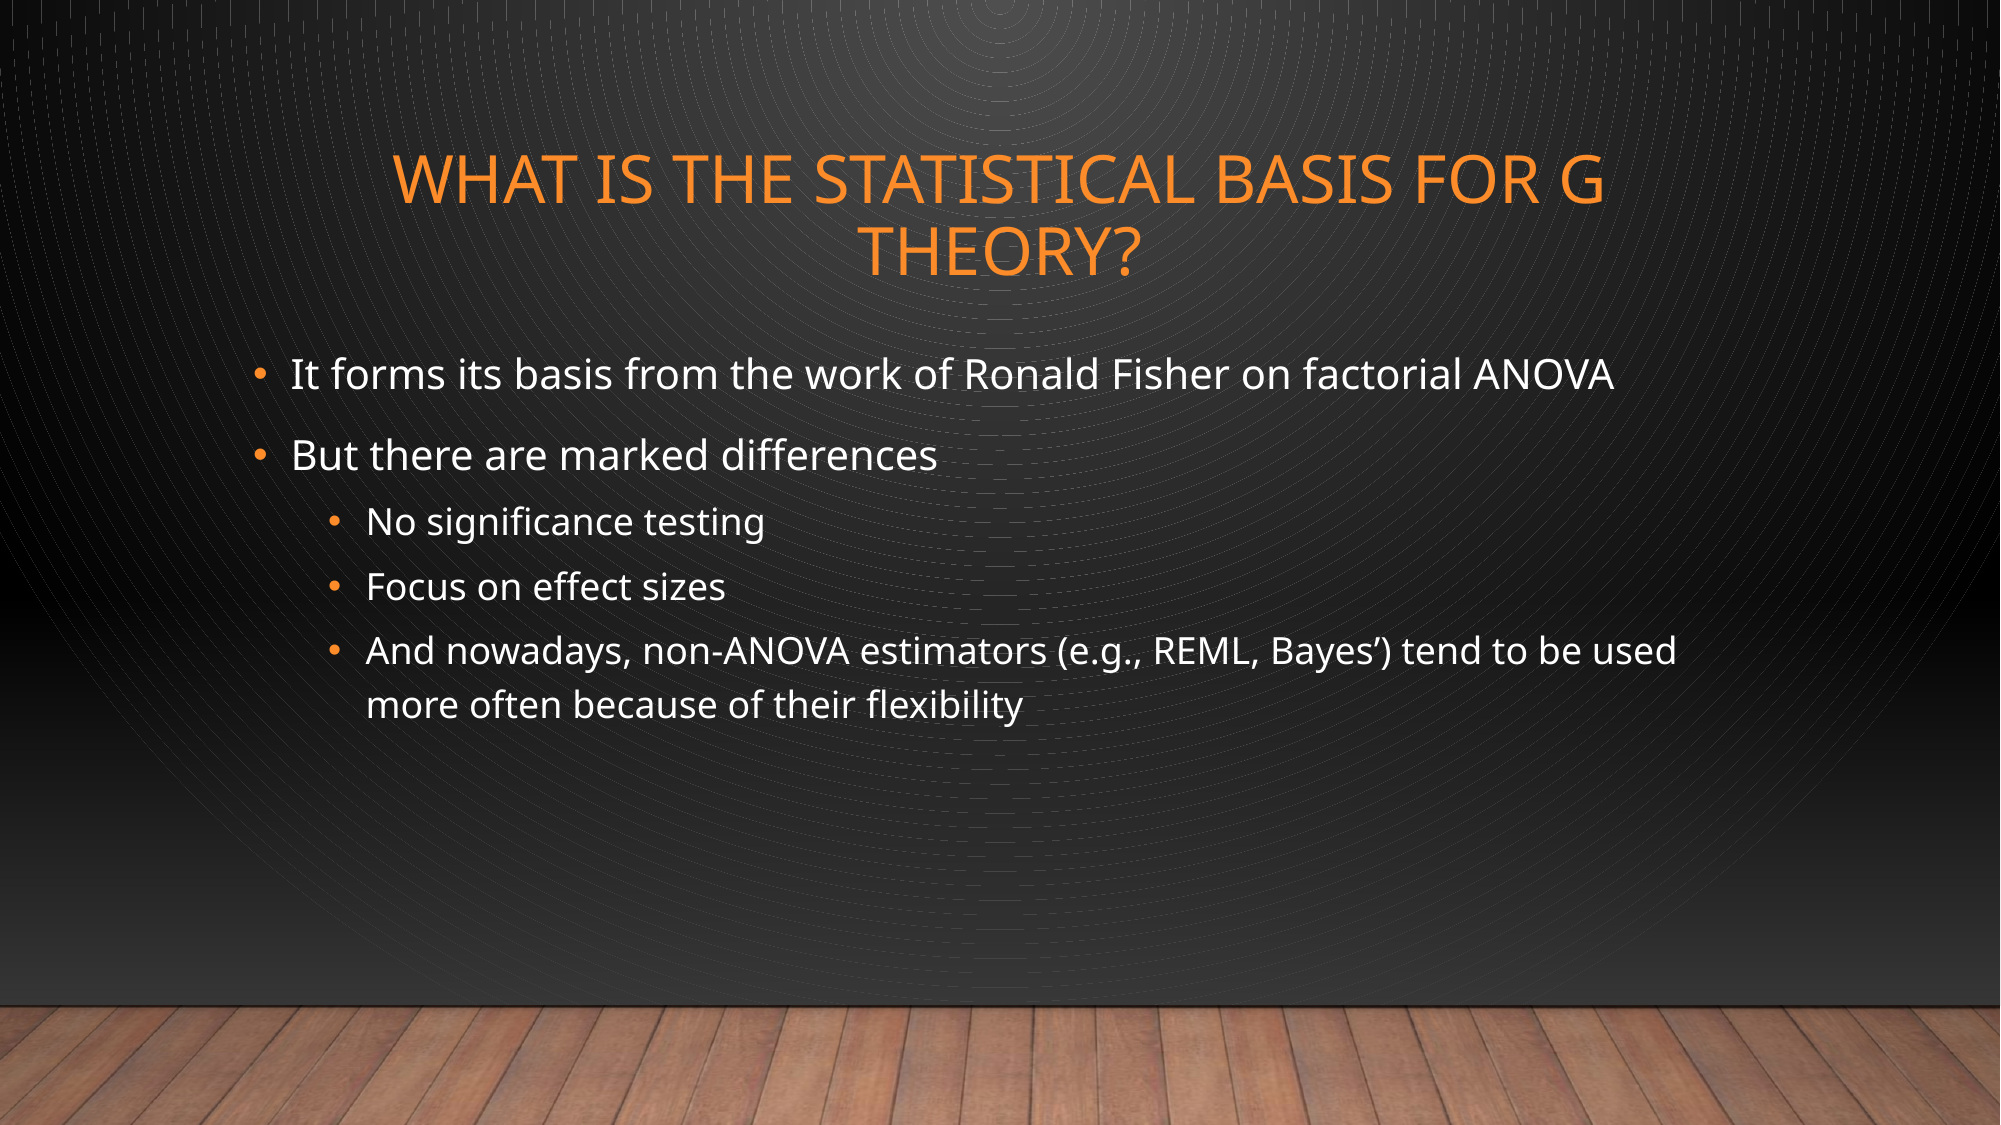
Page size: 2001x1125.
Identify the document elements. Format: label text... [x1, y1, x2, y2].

picture [0, 1005, 2000, 1125]
title What is the Statistical Basis for G theory? [238, 131, 1763, 305]
list It forms its basis from the work of Ronald Fisher on factorial ANOVA But there are marked differences No significance testing Focus on effect sizes And nowadays, non-ANOVA estimators (e.g., REML, Bayes’) tend to be used more often because of their flexibility [238, 330, 1763, 897]
